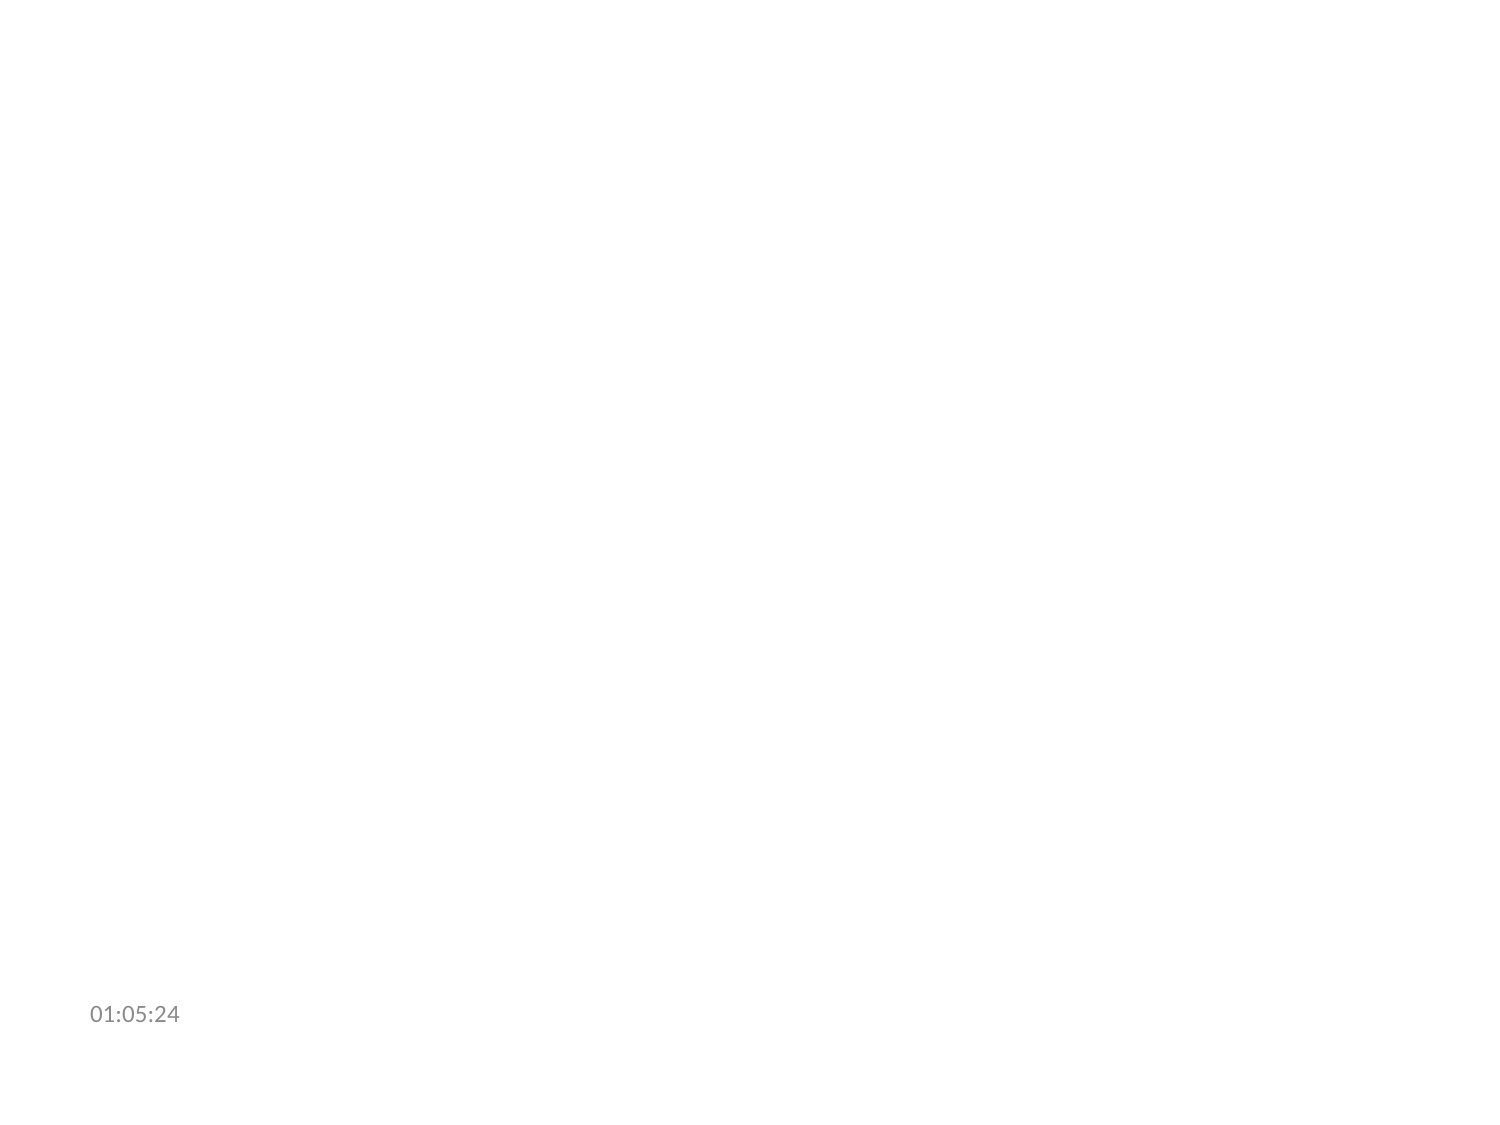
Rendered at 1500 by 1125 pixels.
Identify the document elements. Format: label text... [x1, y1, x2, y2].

text_box 15:35:09 [75, 982, 425, 1043]
